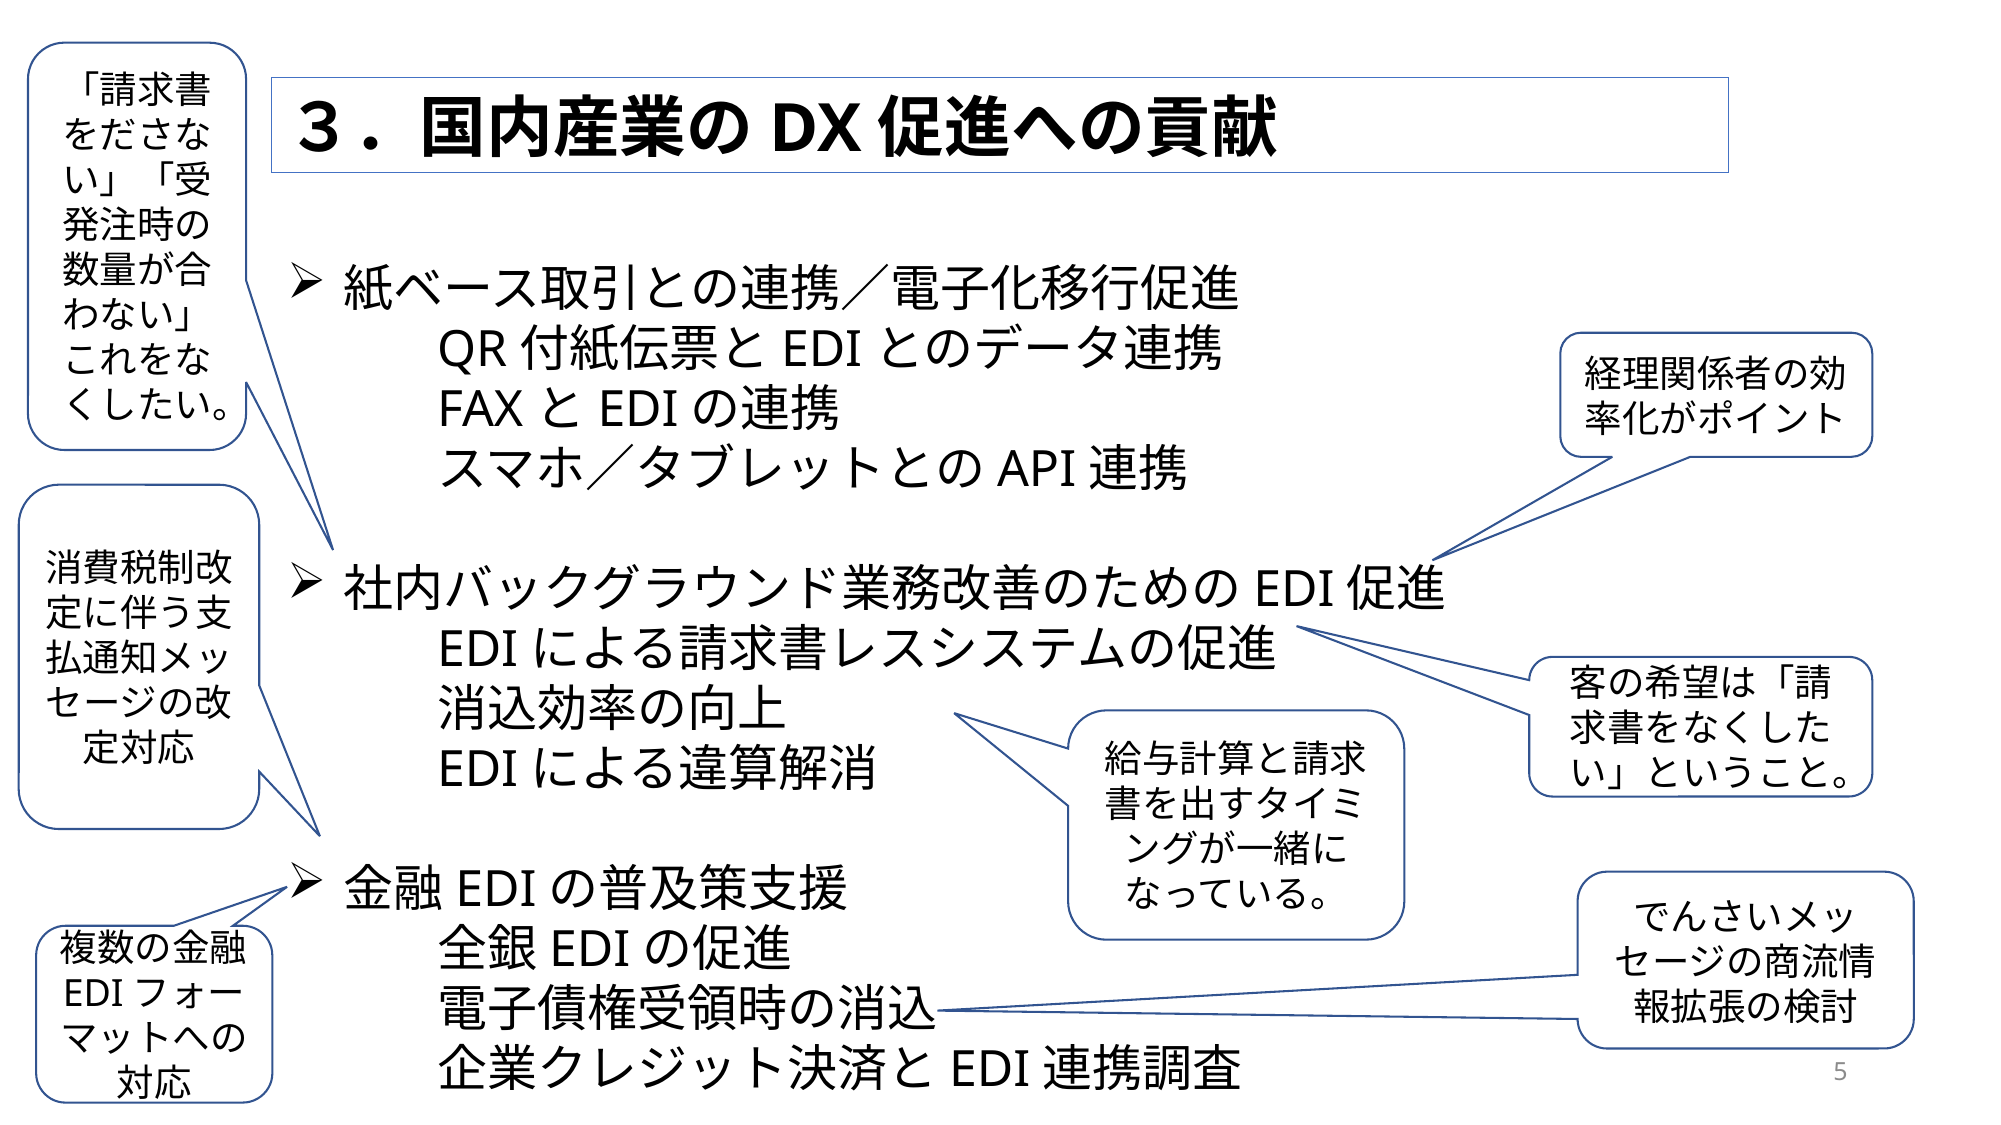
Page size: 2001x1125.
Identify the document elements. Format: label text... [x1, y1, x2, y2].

text_box 経理関係者の効率化がポイント [1431, 331, 1874, 562]
slide_number 5 [1412, 1042, 1863, 1103]
text_box 紙ベース取引との連携／電子化移行促進 QR付紙伝票とEDIとのデータ連携 FAXとEDIの連携 スマホ／タブレットとのAPI連携 社内バックグラウンド業務改善のためのEDI促進 EDIによる請求書レスシステムの促進 消込効率の向上 EDIによる違算解消 金融EDIの普及策支援 全銀EDIの促進 電子債権受領時の消込 企業クレジット決済とEDI連携調査 [272, 249, 1730, 1105]
text_box 「請求書をださない」「受発注時の数量が合わない」これをなくしたい。 [26, 41, 335, 551]
text_box 消費税制改定に伴う支払通知メッセージの改定対応 [17, 483, 321, 837]
text_box ３．国内産業のDX促進への貢献 [271, 77, 1729, 173]
text_box 給与計算と請求書を出すタイミングが一緒になっている。 [953, 709, 1406, 941]
text_box でんさいメッセージの商流情報拡張の検討 [937, 870, 1915, 1050]
text_box 複数の金融EDIフォーマットへの対応 [35, 885, 288, 1104]
text_box 客の希望は「請求書をなくしたい」ということ。 [1296, 625, 1874, 798]
